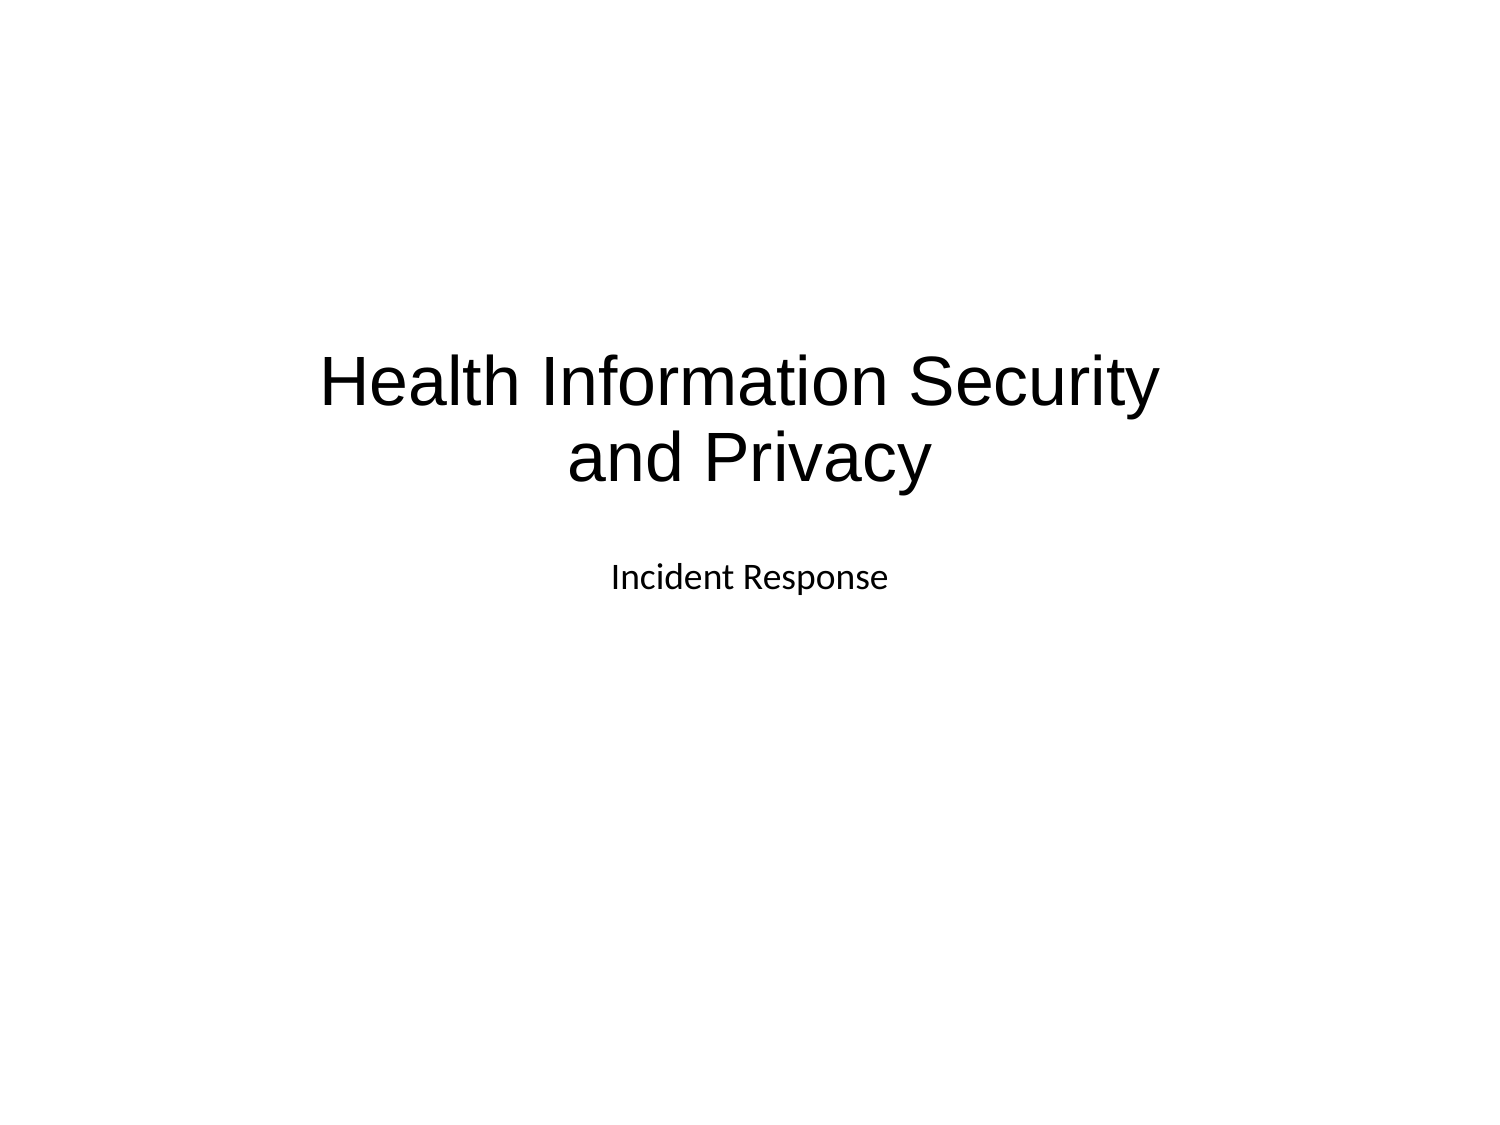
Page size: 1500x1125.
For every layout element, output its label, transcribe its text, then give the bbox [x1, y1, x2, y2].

subtitle Incident Response [225, 549, 1275, 950]
title Health Information Security and Privacy [112, 262, 1388, 504]
